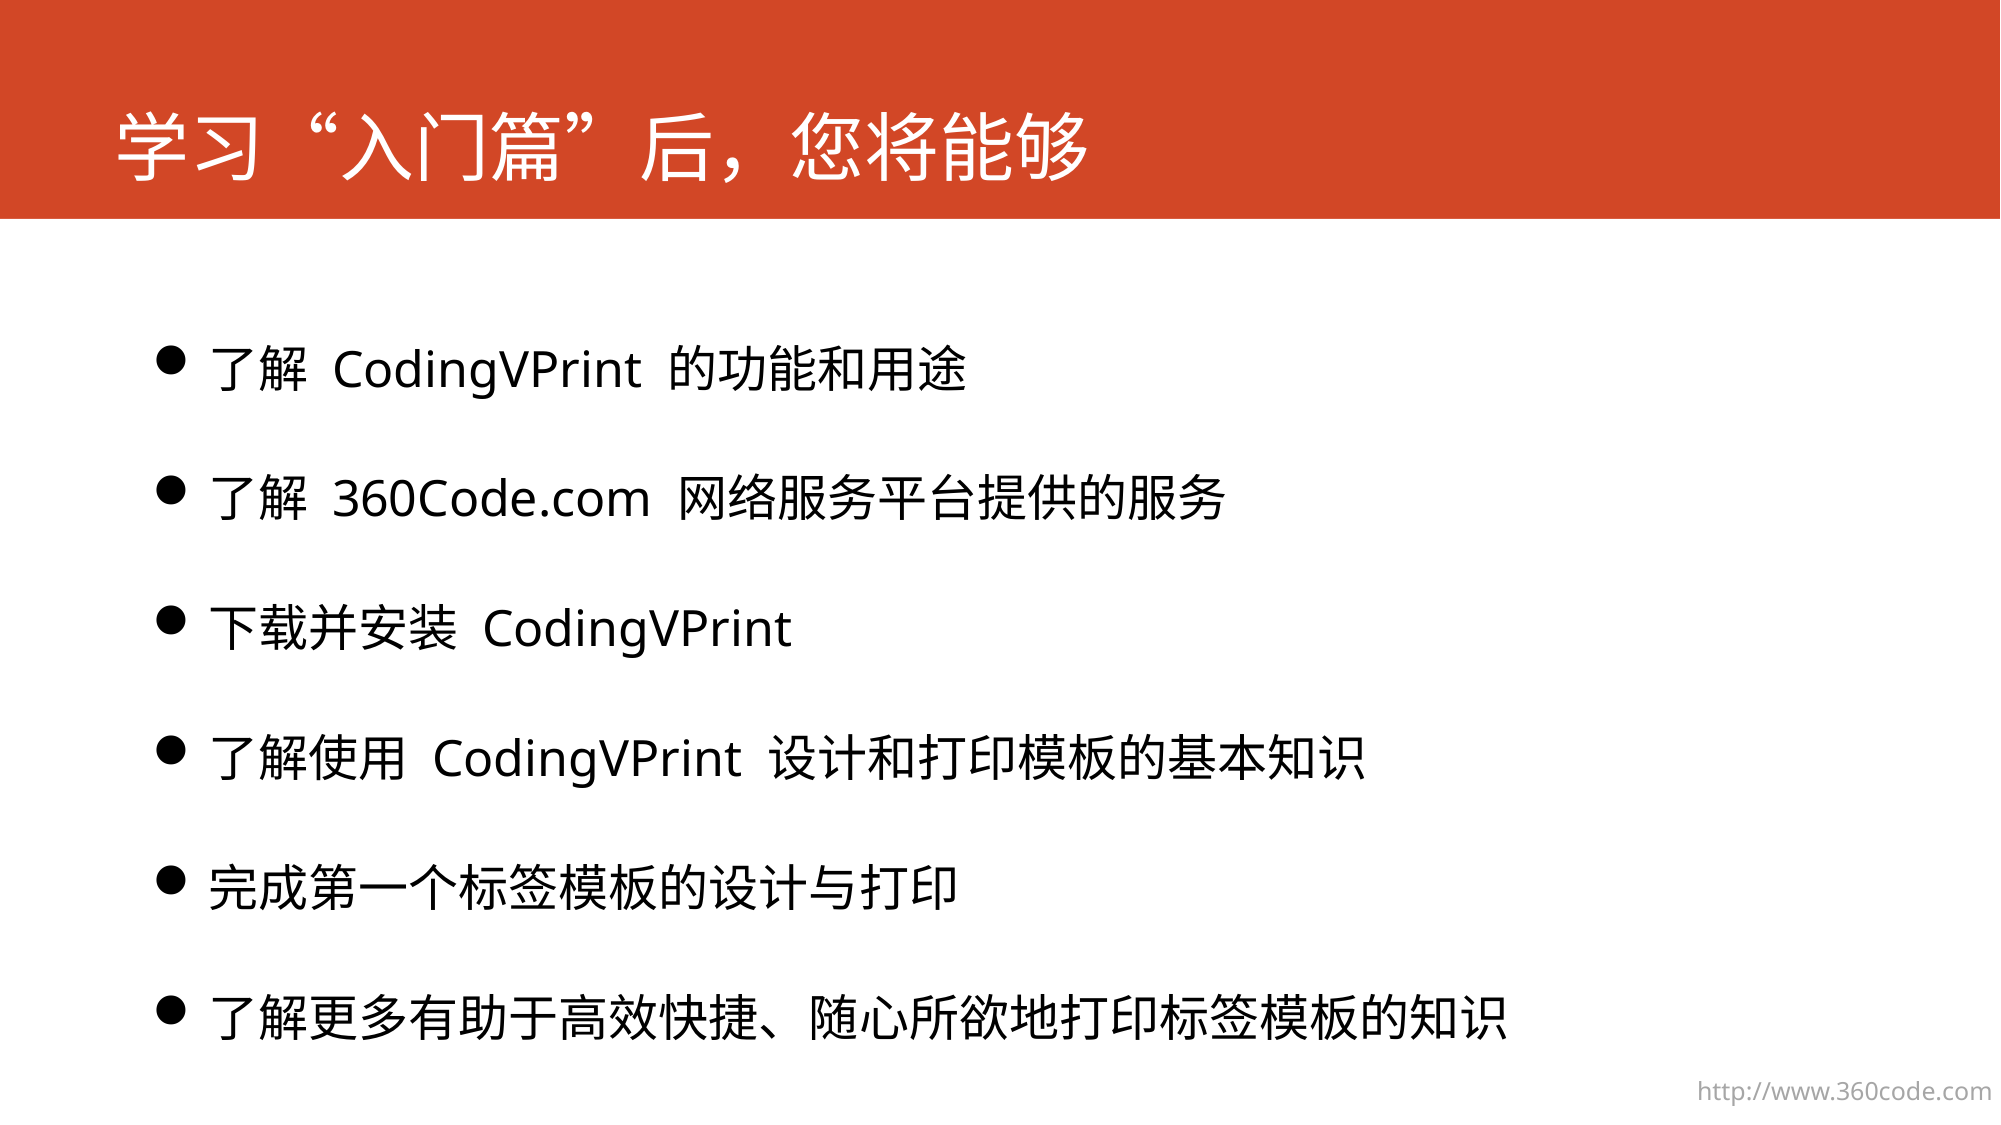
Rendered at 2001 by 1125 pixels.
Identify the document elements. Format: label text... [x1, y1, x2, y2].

title 学习“入门篇”后，您将能够 [99, 0, 1863, 199]
list 了解 CodingVPrint 的功能和用途 了解 360Code.com 网络服务平台提供的服务 下载并安装 CodingVPrint 了解使用 CodingVPrint 设计和打印模板的基本知识 完成第一个标签模板的设计与打印 了解更多有助于高效快捷、随心所欲地打印标签模板的知识 [137, 299, 1750, 1101]
